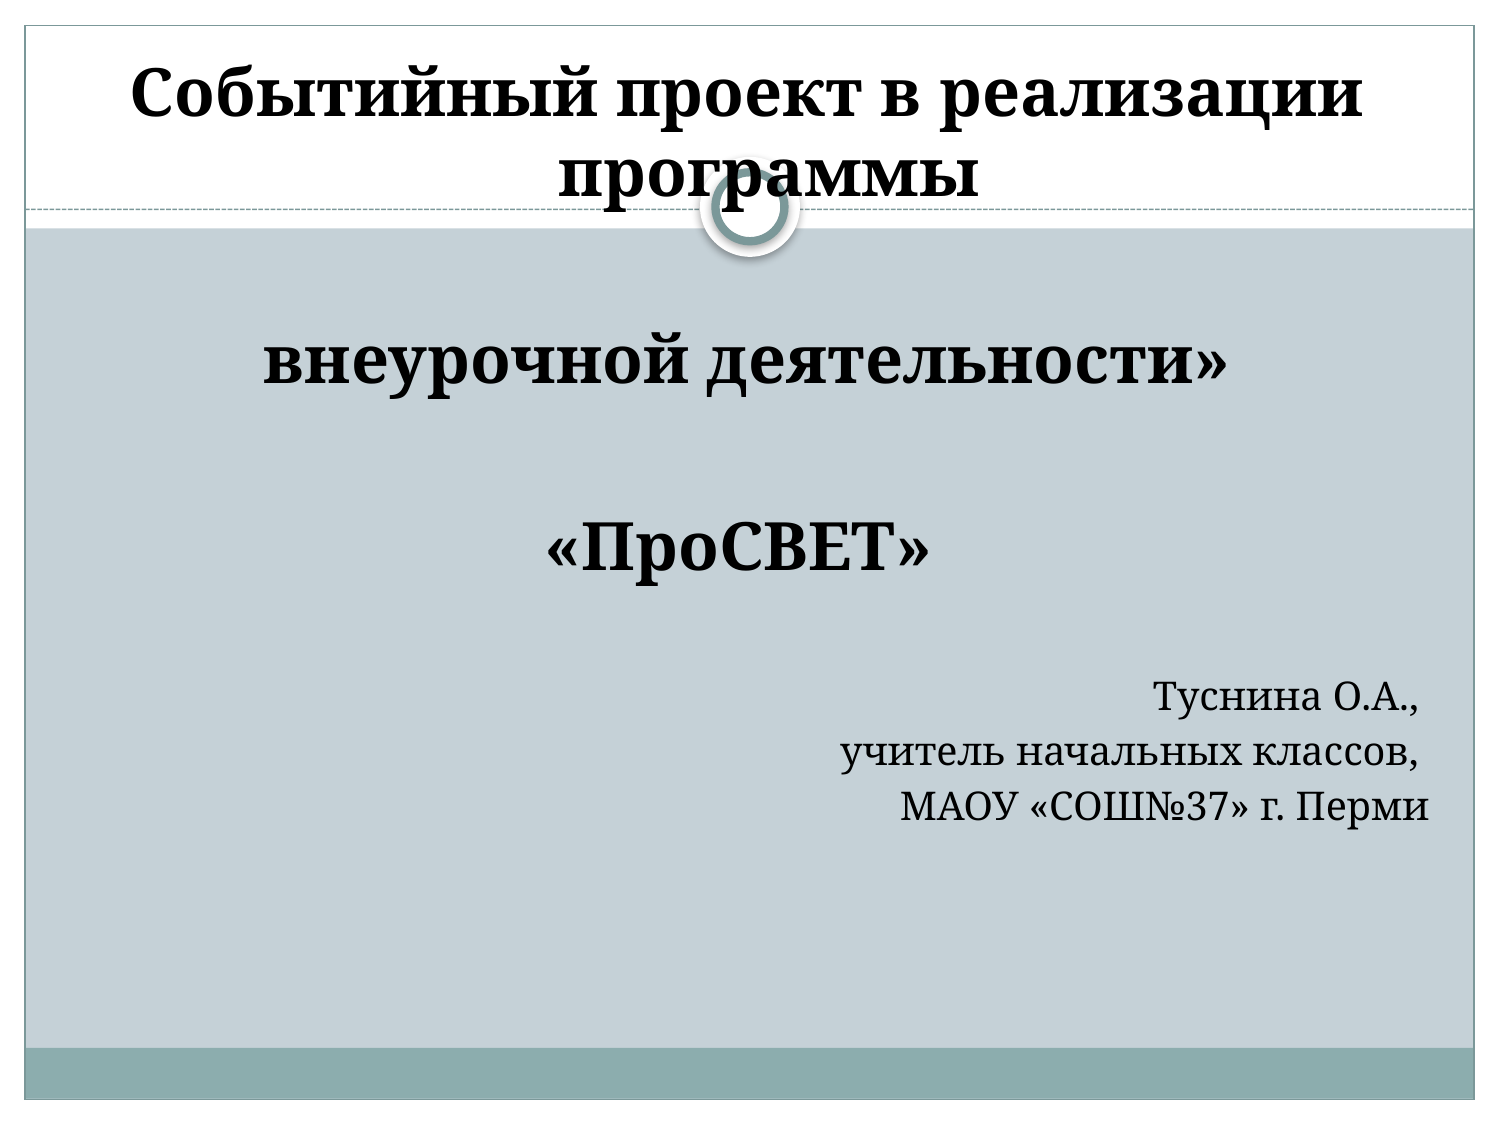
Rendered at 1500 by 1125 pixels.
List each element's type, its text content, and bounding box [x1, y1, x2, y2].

list Событийный проект в реализации программы внеурочной деятельности» «ПроСВЕТ» Туснина О.А., учитель начальных классов, МАОУ «СОШ№37» г. Перми [49, 42, 1445, 1001]
